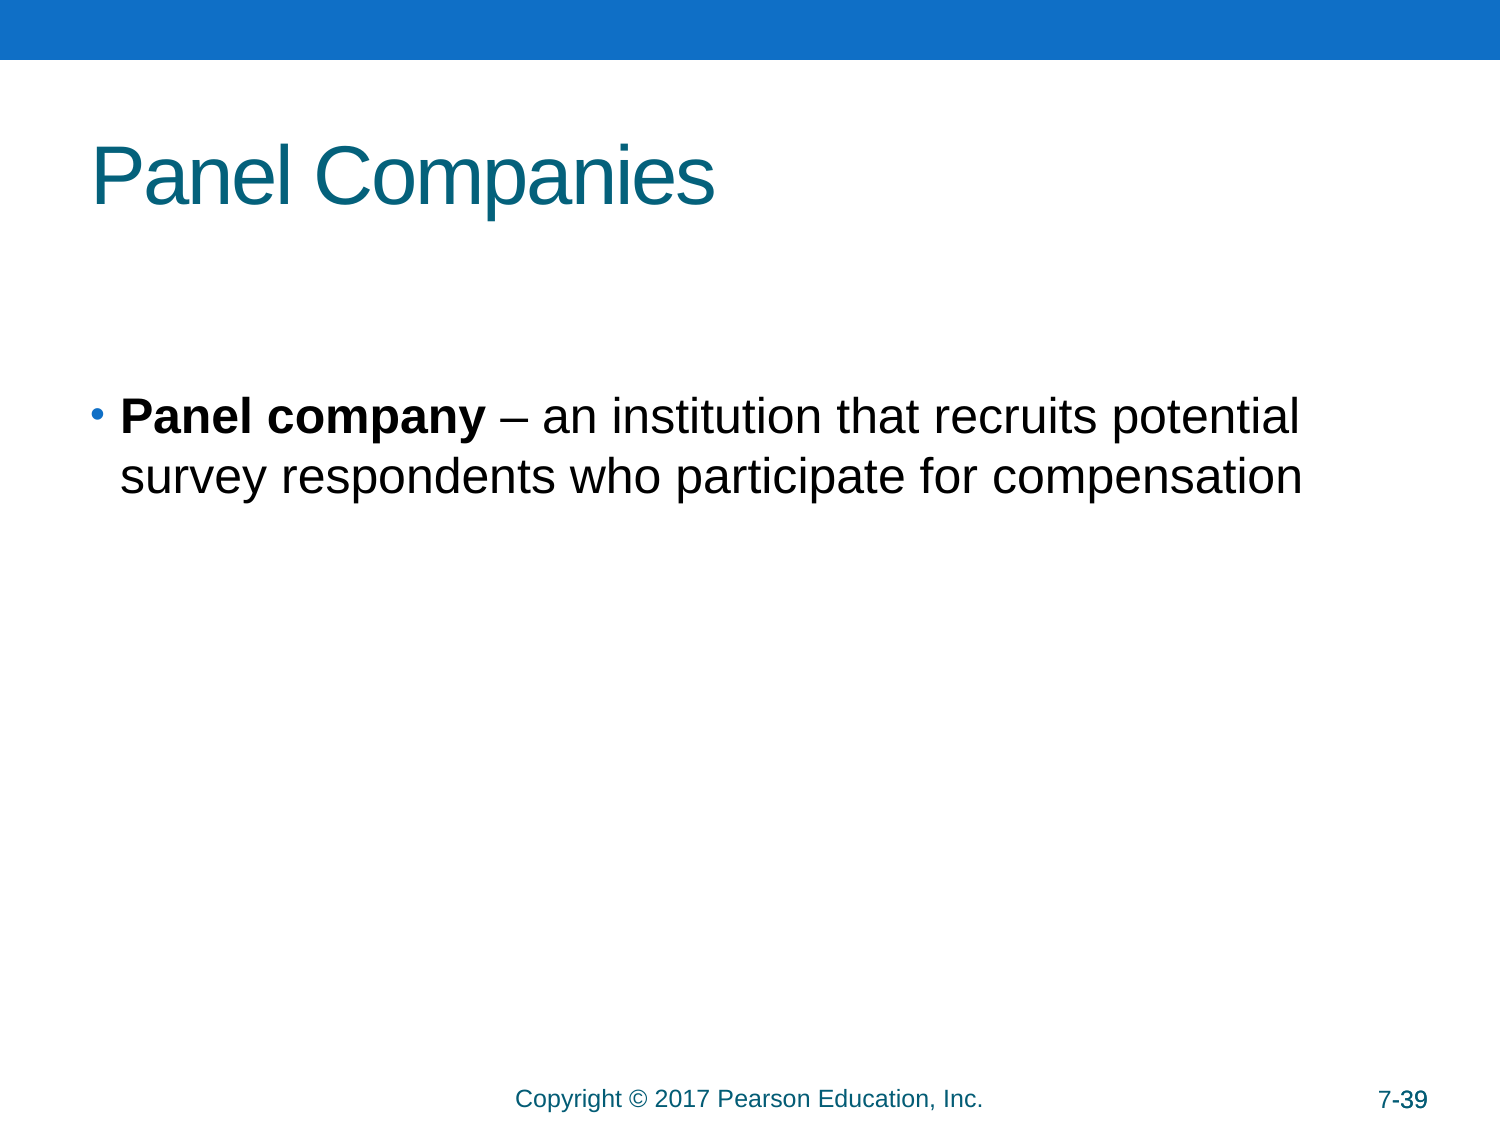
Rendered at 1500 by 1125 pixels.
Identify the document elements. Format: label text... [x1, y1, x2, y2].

title Panel Companies [75, 90, 1425, 253]
list Panel company – an institution that recruits potential survey respondents who participate for compensation [75, 376, 1425, 1125]
